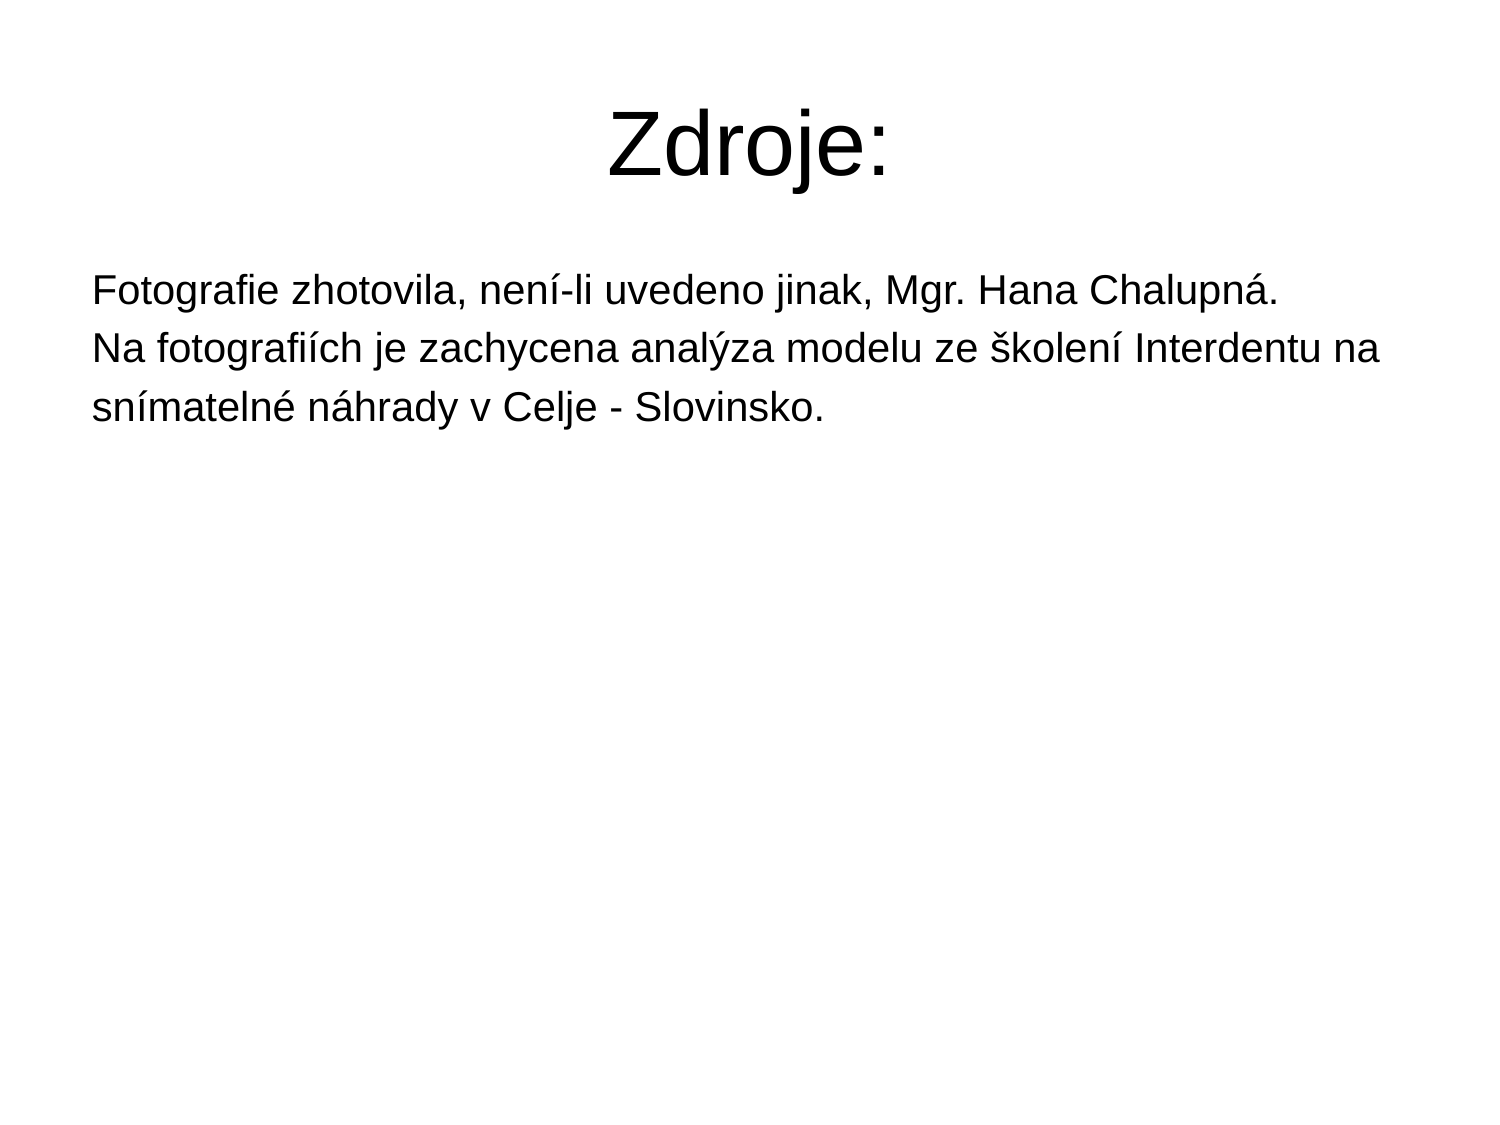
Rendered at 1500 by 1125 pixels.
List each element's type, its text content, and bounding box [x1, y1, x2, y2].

title Zdroje: [74, 44, 1426, 233]
list Fotografie zhotovila, není-li uvedeno jinak, Mgr. Hana Chalupná. Na fotografiích je zachycena analýza modelu ze školení Interdentu na snímatelné náhrady v Celje - Slovinsko. [76, 255, 1428, 999]
